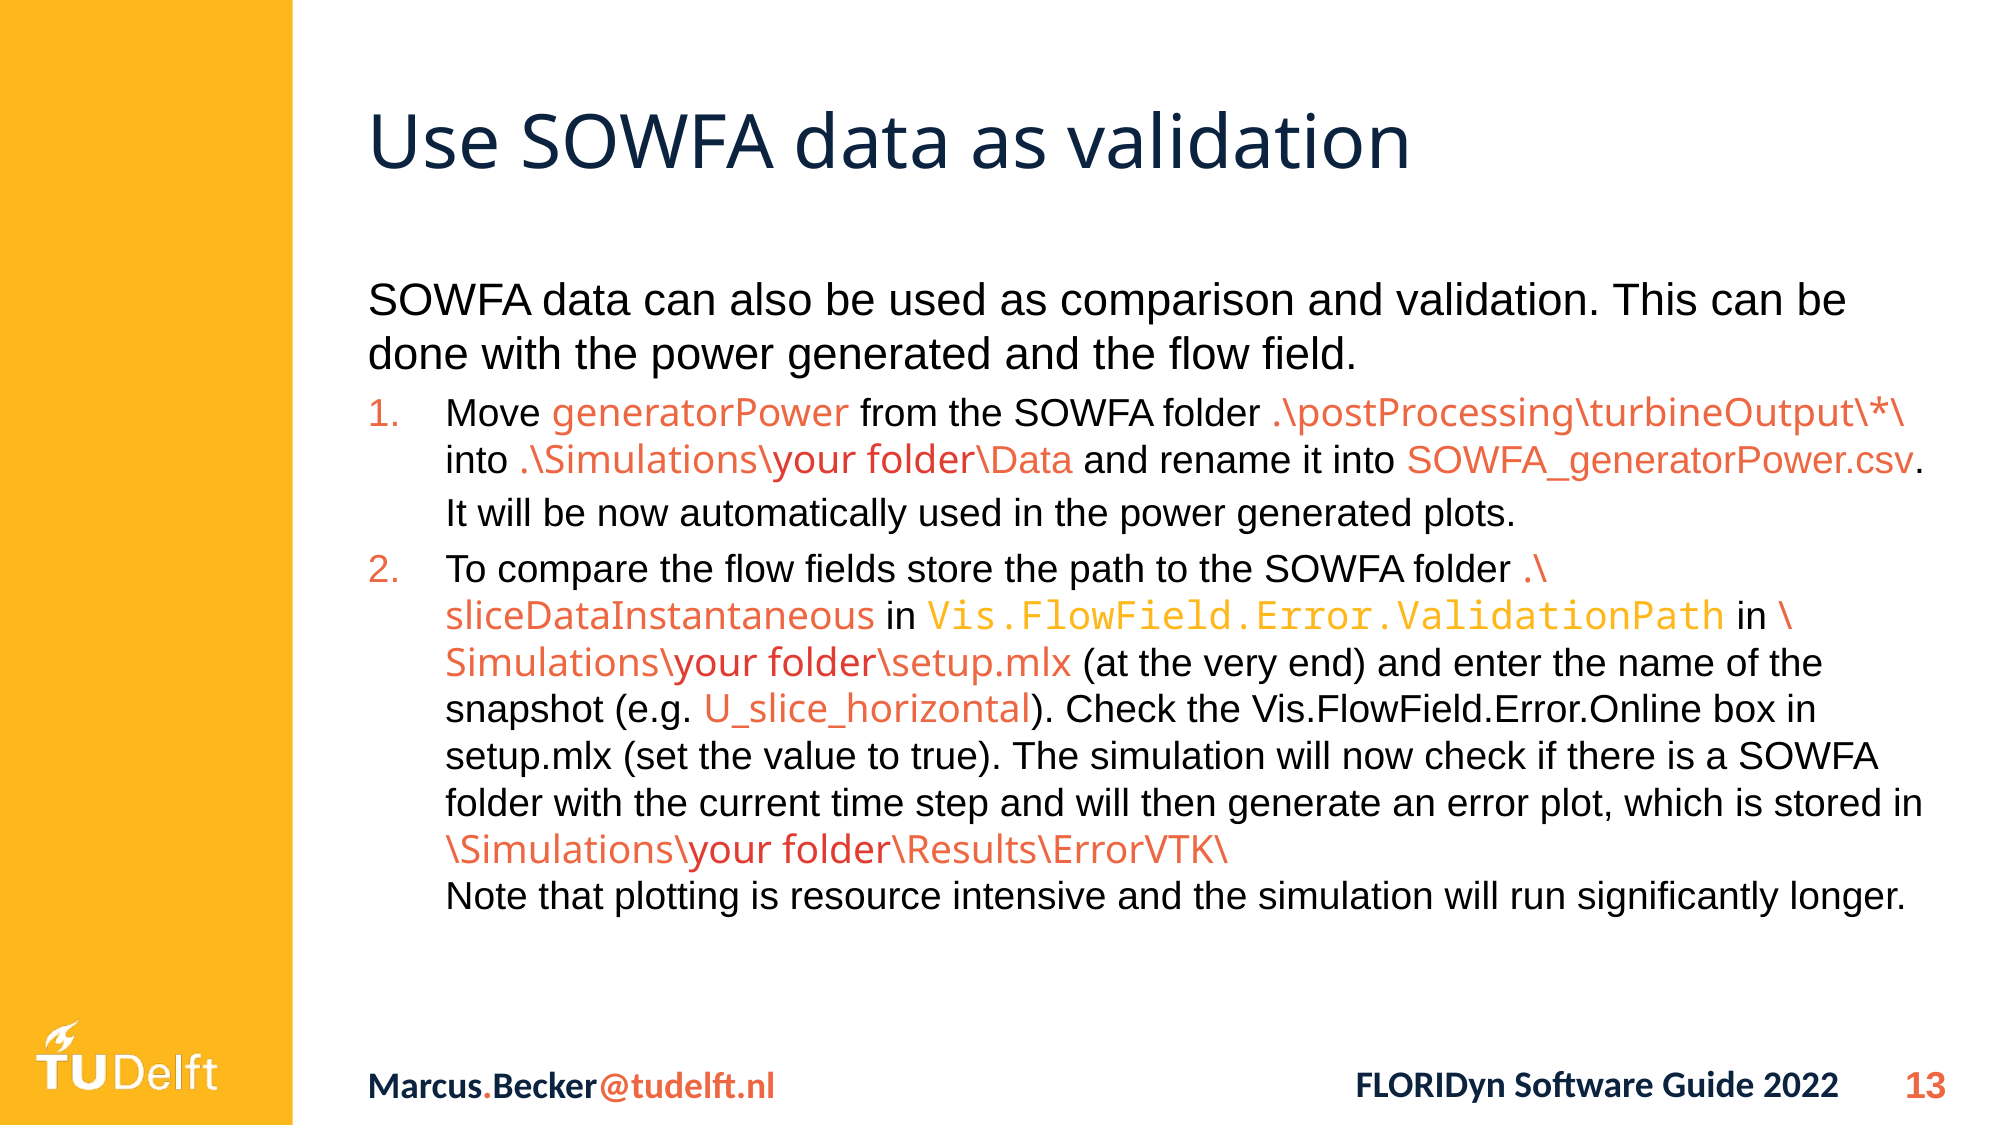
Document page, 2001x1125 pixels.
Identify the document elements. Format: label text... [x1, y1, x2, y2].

title Use SOWFA data as validation [352, 45, 1940, 233]
list SOWFA data can also be used as comparison and validation. This can be done with the power generated and the flow field. Move generatorPower from the SOWFA folder .\postProcessing\turbineOutput\*\ into .\Simulations\your folder\Data and rename it into SOWFA_generatorPower.csv. It will be now automatically used in the power generated plots. To compare the flow fields store the path to the SOWFA folder .\sliceDataInstantaneous in Vis.FlowField.Error.ValidationPath in \Simulations\your folder\setup.mlx (at the very end) and enter the name of the snapshot (e.g. U_slice_horizontal). Check the Vis.FlowField.Error.Online box in setup.mlx (set the value to true). The simulation will now check if there is a SOWFA folder with the current time step and will then generate an error plot, which is stored in \Simulations\your folder\Results\ErrorVTK\ Note that plotting is resource intensive and the simulation will run significantly longer. [352, 262, 1940, 1025]
